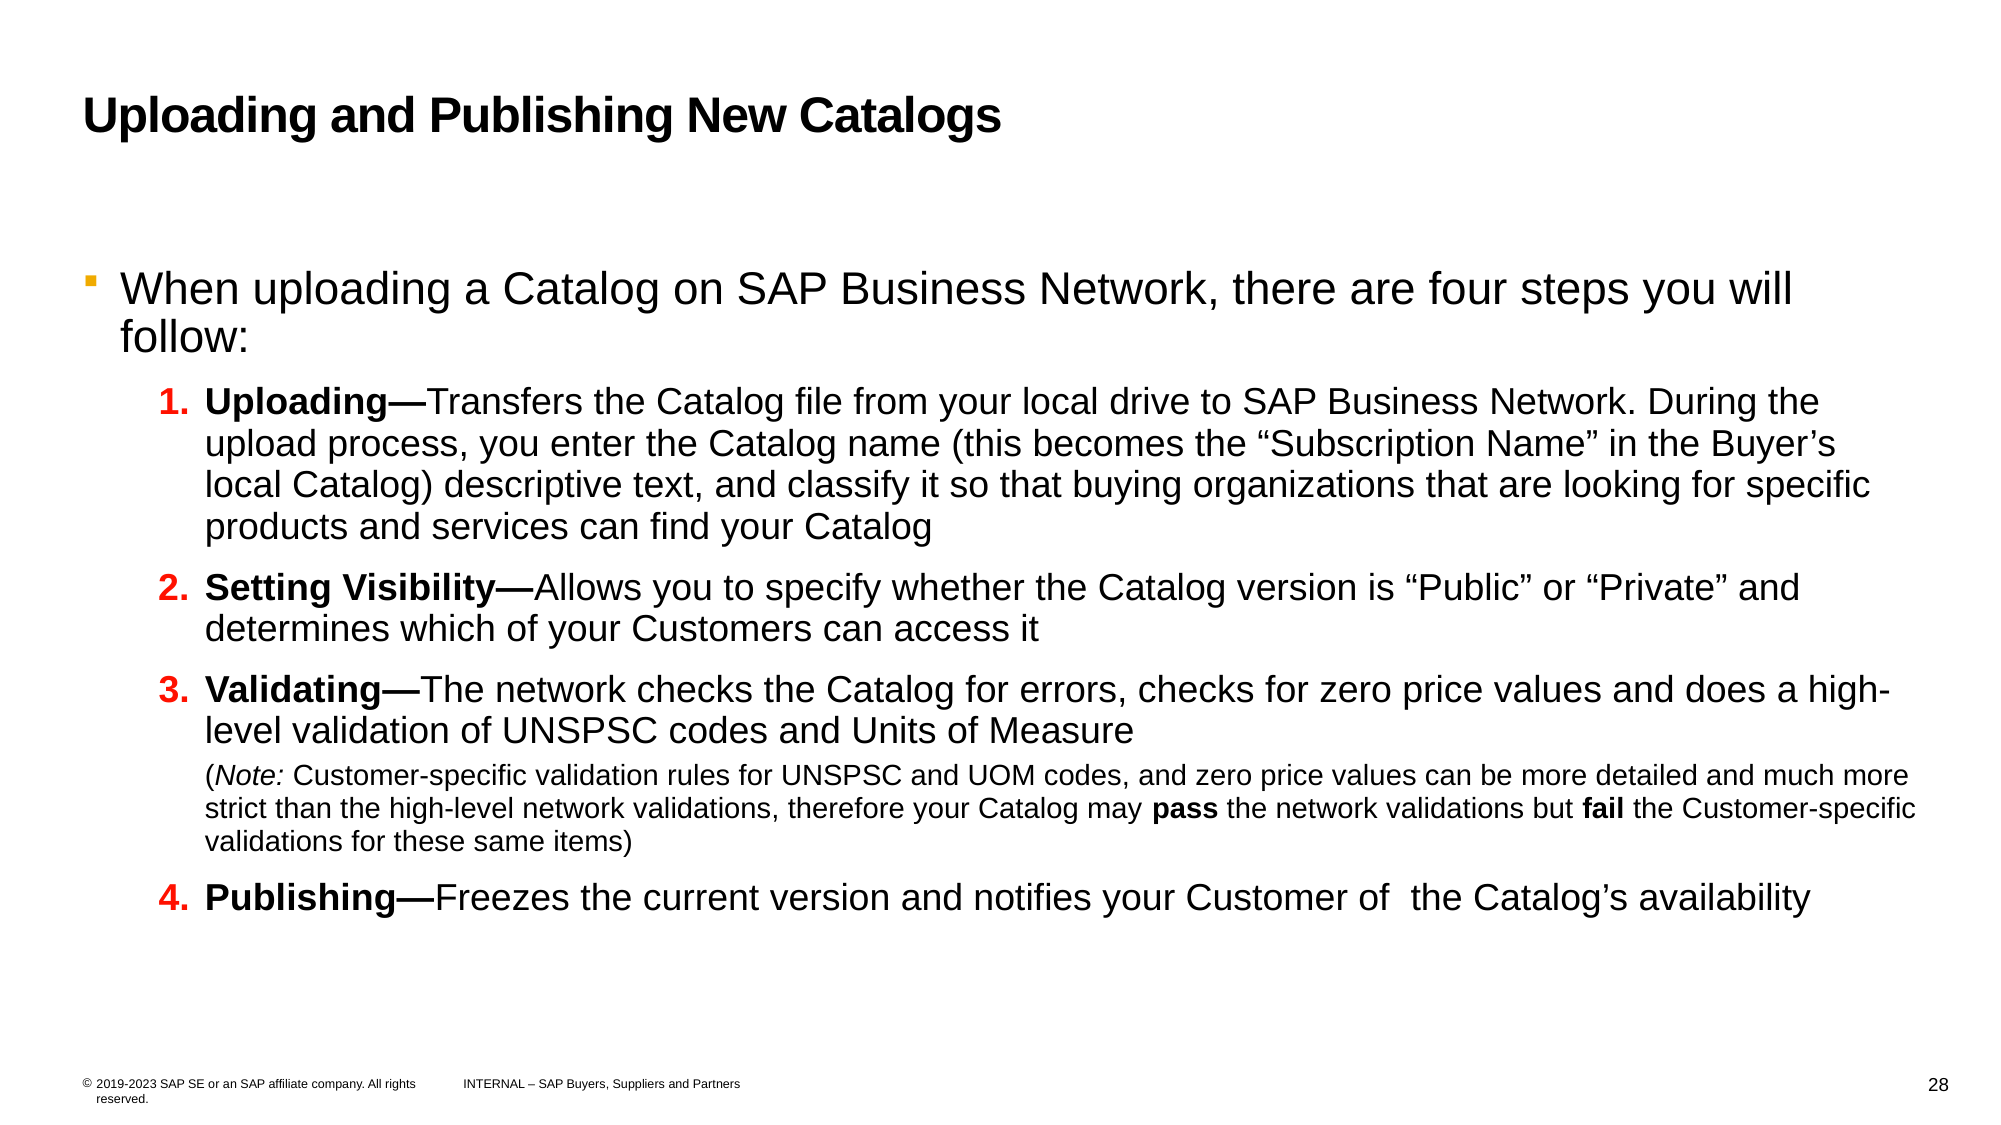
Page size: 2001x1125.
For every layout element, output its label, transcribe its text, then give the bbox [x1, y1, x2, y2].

list When uploading a Catalog on SAP Business Network, there are four steps you will follow: Uploading—Transfers the Catalog file from your local drive to SAP Business Network. During the upload process, you enter the Catalog name (this becomes the “Subscription Name” in the Buyer’s local Catalog) descriptive text, and classify it so that buying organizations that are looking for specific products and services can find your Catalog Setting Visibility—Allows you to specify whether the Catalog version is “Public” or “Private” and determines which of your Customers can access it Validating—The network checks the Catalog for errors, checks for zero price values and does a high-level validation of UNSPSC codes and Units of Measure (Note: Customer-specific validation rules for UNSPSC and UOM codes, and zero price values can be more detailed and much more strict than the high-level network validations, therefore your Catalog may pass the network validations but fail the Customer-specific validations for these same items) Publishing—Freezes the current version and notifies your Customer of the Catalog’s availability [82, 265, 1918, 1040]
title Uploading and Publishing New Catalogs [82, 82, 1918, 144]
